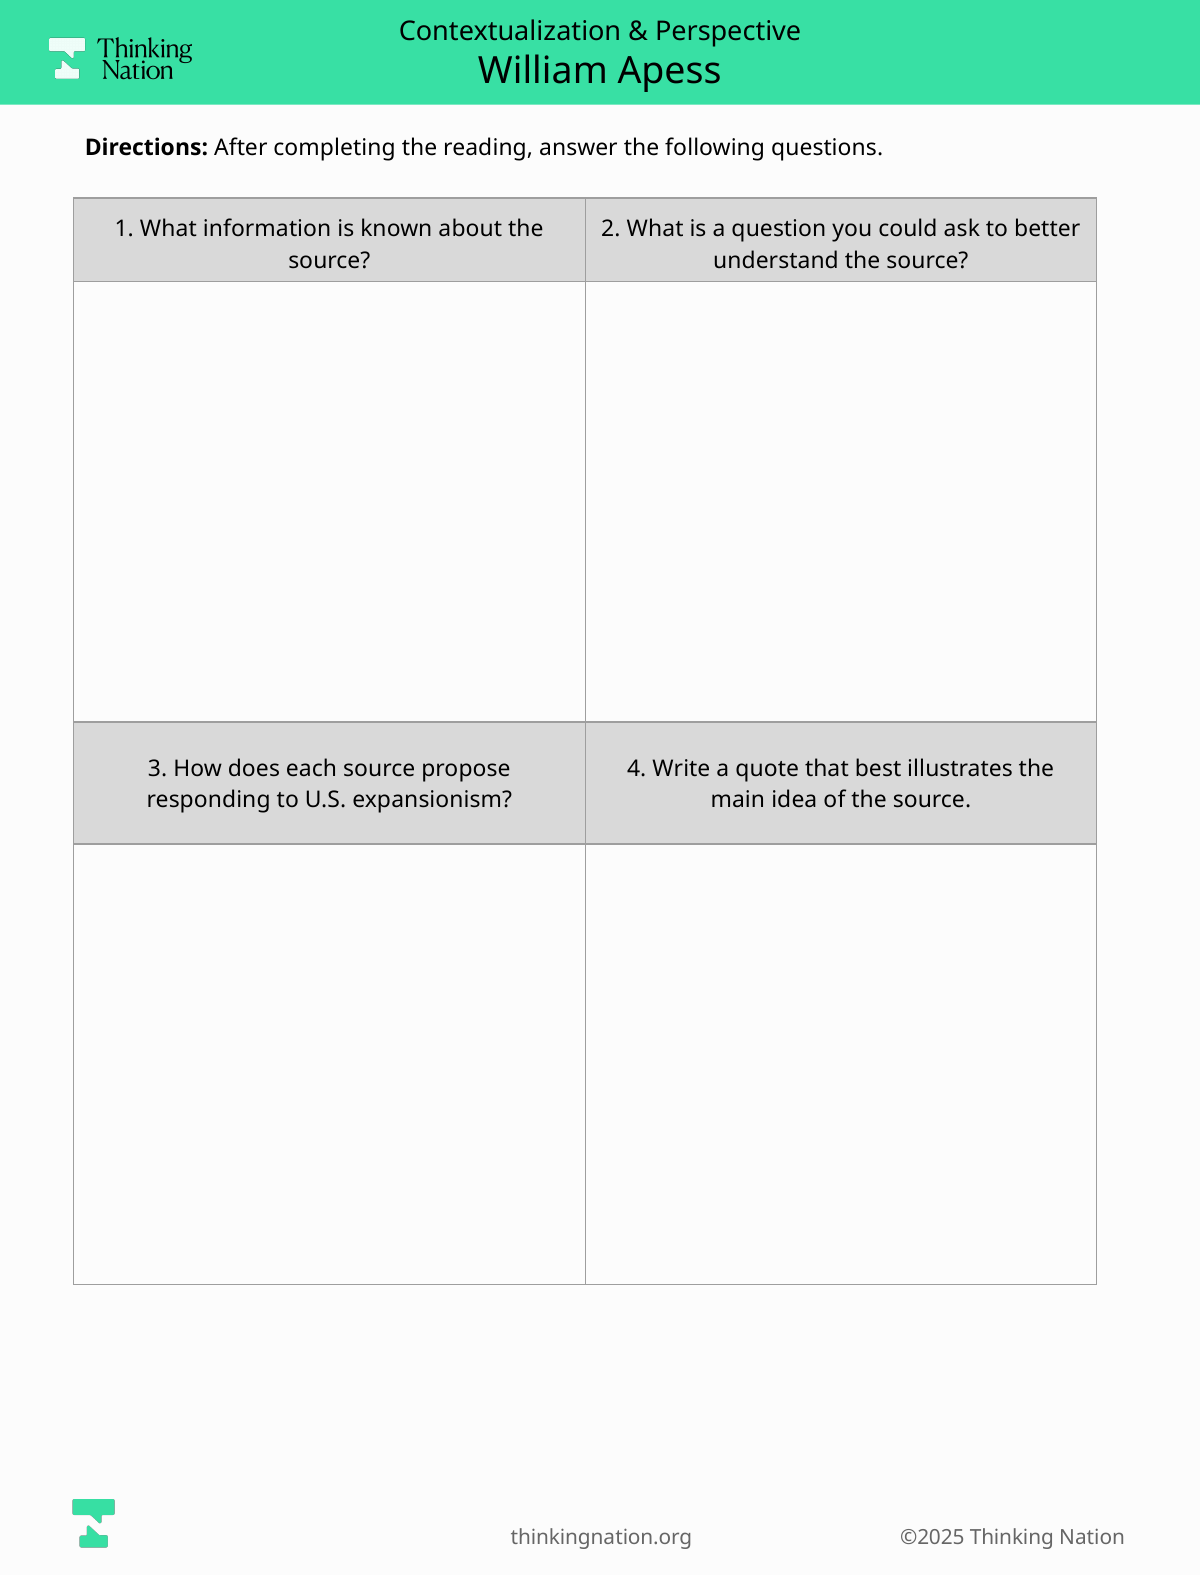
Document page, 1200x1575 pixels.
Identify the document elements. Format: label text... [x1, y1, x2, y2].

picture [59, 1489, 127, 1557]
table_cell [586, 282, 1096, 721]
text_box ©2025 Thinking Nation [855, 1509, 1140, 1558]
table_cell 4. Write a quote that best illustrates the main idea of the source. [586, 723, 1096, 843]
table_cell [586, 845, 1096, 1284]
table_cell [74, 282, 585, 721]
table_header 2. What is a question you could ask to better understand the source? [586, 199, 1096, 281]
text_box Contextualization & Perspective William Apess [0, 0, 1200, 105]
table_header 1. What information is known about the source? [74, 199, 585, 281]
table_cell 3. How does each source propose responding to U.S. expansionism? [74, 723, 585, 843]
text_box thinkingnation.org [459, 1509, 744, 1558]
table_cell [74, 845, 585, 1284]
picture [33, 23, 197, 93]
text_box Directions: After completing the reading, answer the following questions. [70, 118, 1130, 174]
